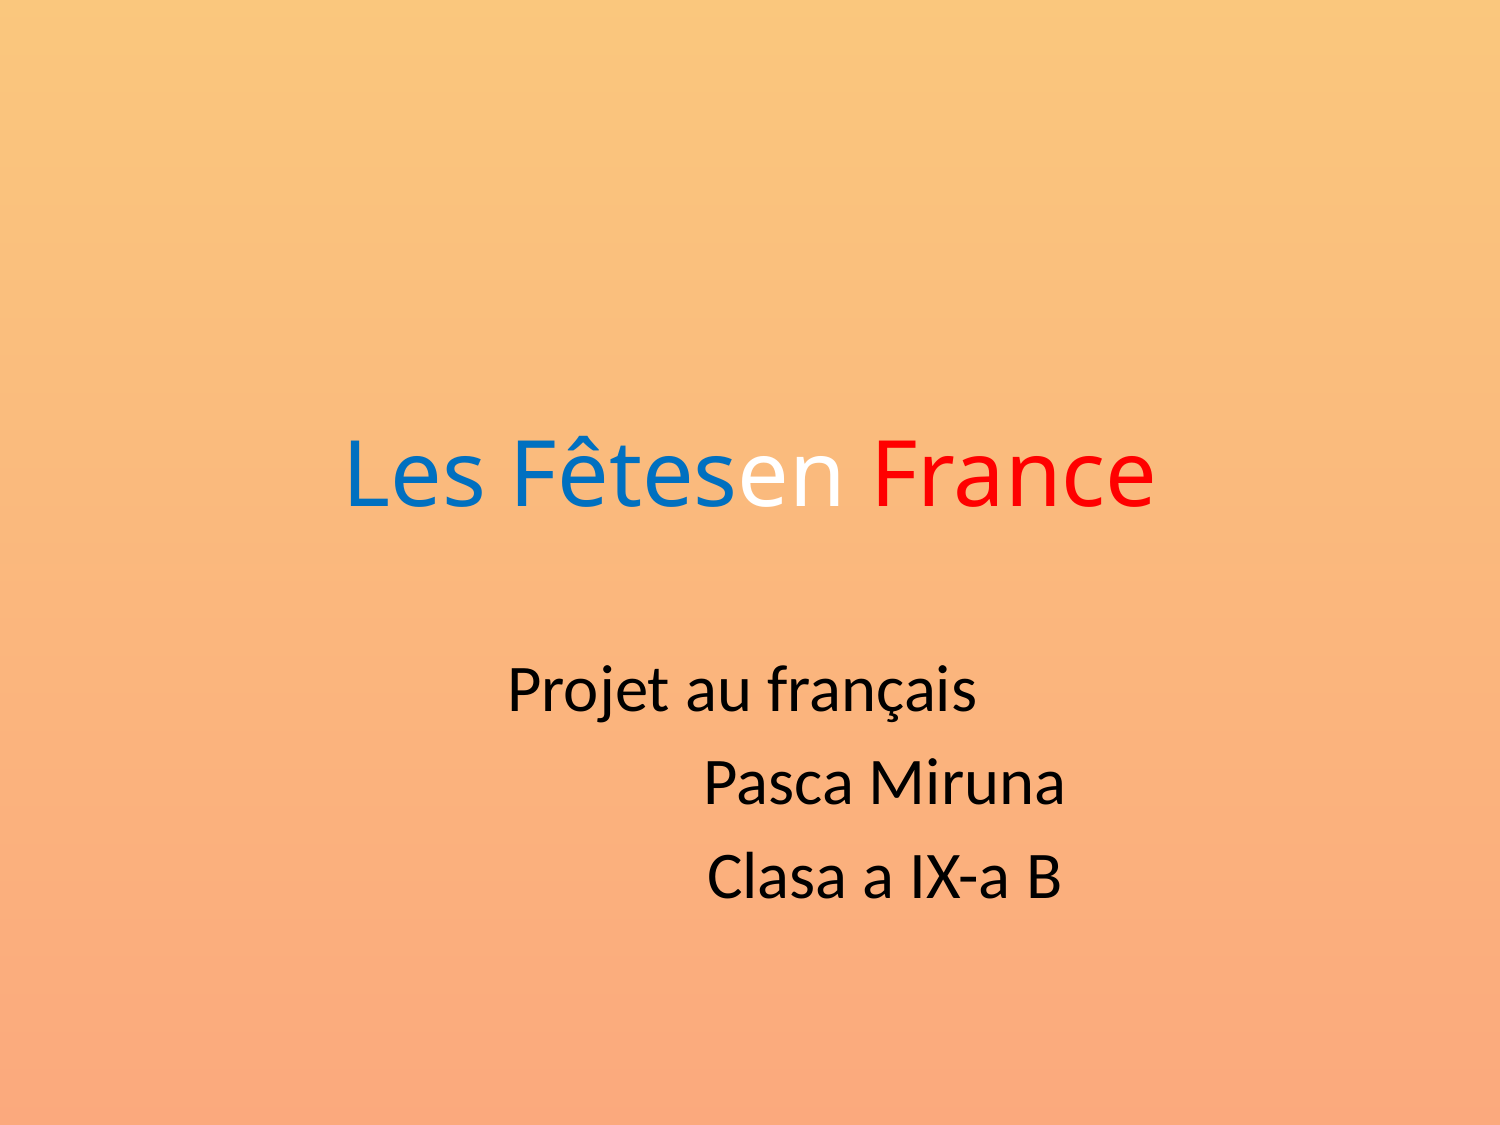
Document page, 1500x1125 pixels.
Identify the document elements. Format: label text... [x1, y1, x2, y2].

subtitle Projet au français Pasca Miruna Clasa a IX-a B [225, 637, 1275, 925]
title Les Fêtesen France [112, 349, 1388, 591]
